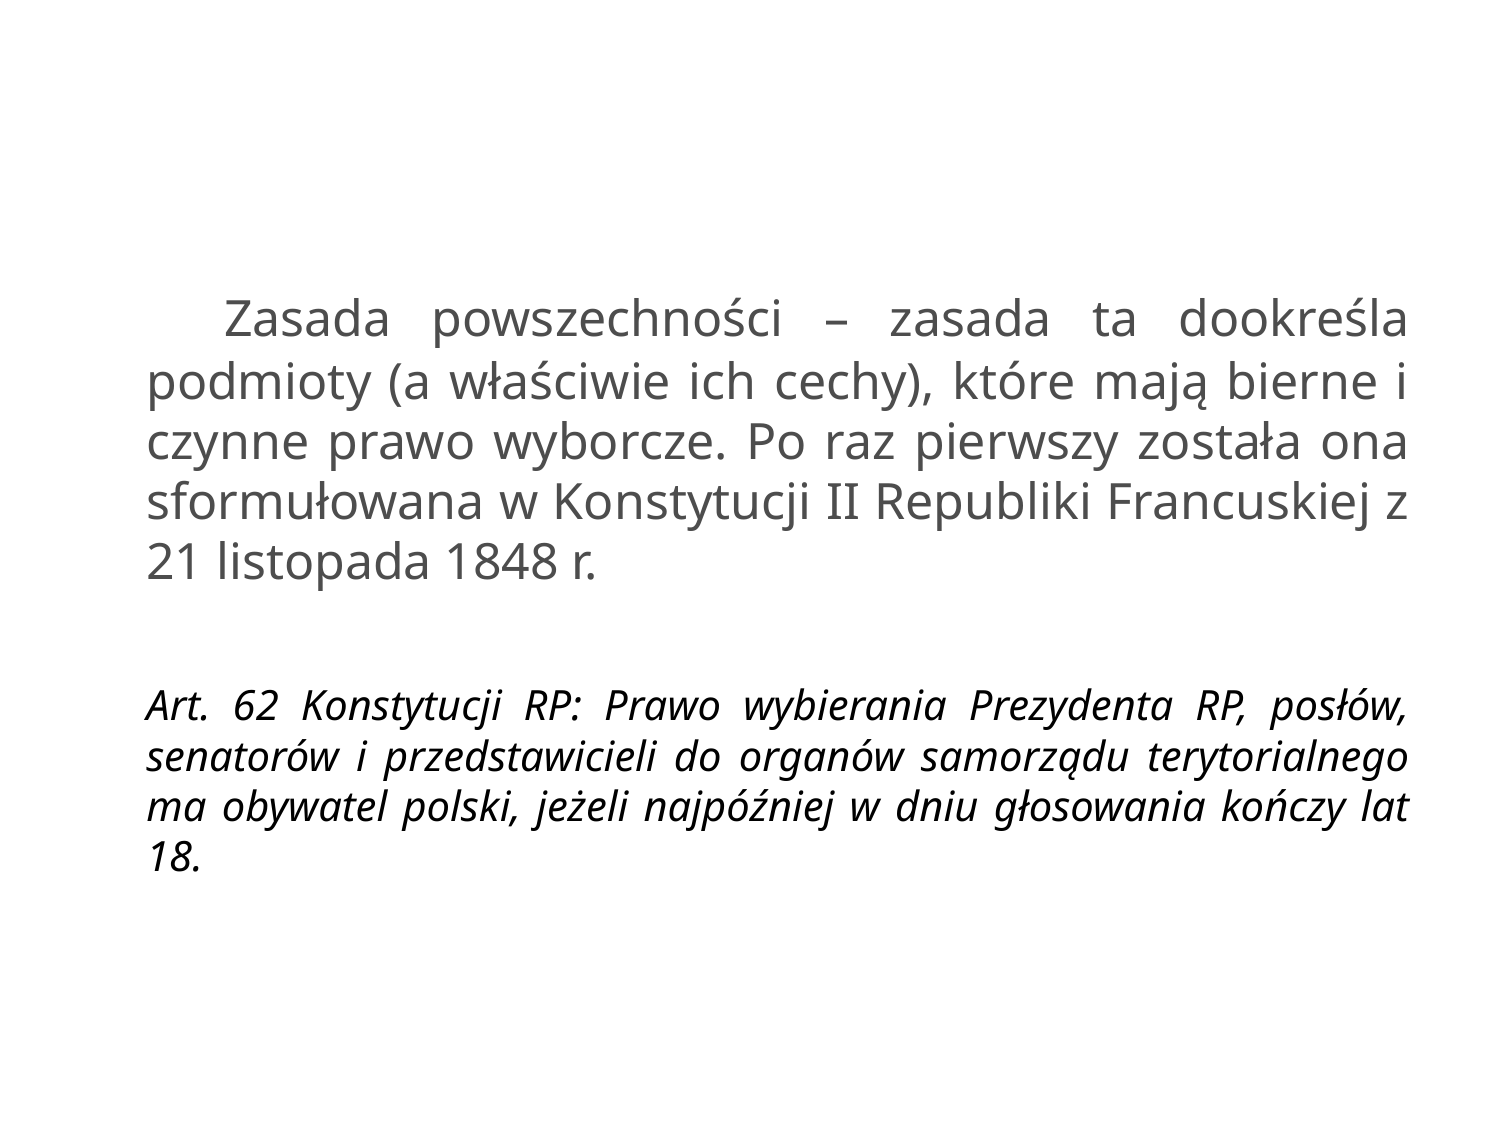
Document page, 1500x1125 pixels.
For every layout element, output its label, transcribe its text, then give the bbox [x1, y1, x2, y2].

list Zasada powszechności – zasada ta dookreśla podmioty (a właściwie ich cechy), które mają bierne i czynne prawo wyborcze. Po raz pierwszy została ona sformułowana w Konstytucji II Republiki Francuskiej z 21 listopada 1848 r. Art. 62 Konstytucji RP: Prawo wybierania Prezydenta RP, posłów, senatorów i przedstawicieli do organów samorządu terytorialnego ma obywatel polski, jeżeli najpóźniej w dniu głosowania kończy lat 18. [75, 262, 1425, 1005]
